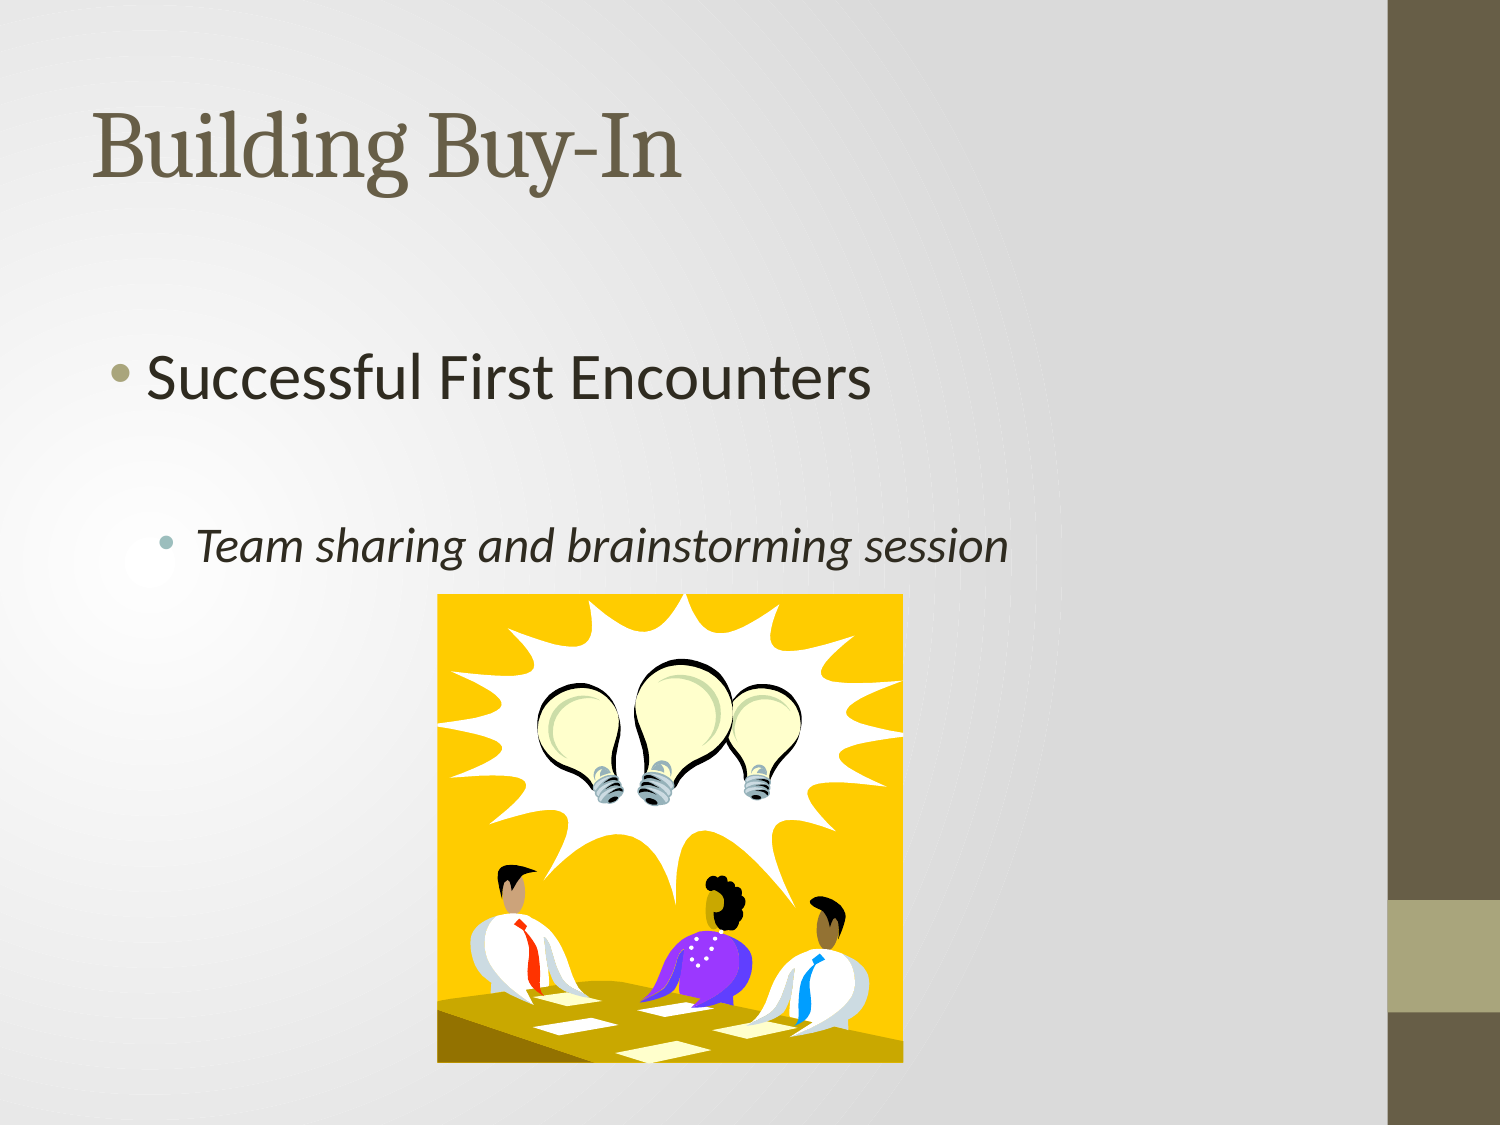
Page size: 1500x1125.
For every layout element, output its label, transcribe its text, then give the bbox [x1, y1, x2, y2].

title Building Buy-In [75, 45, 1325, 233]
picture [436, 593, 904, 1064]
list Successful First Encounters Team sharing and brainstorming session [75, 324, 1325, 1050]
